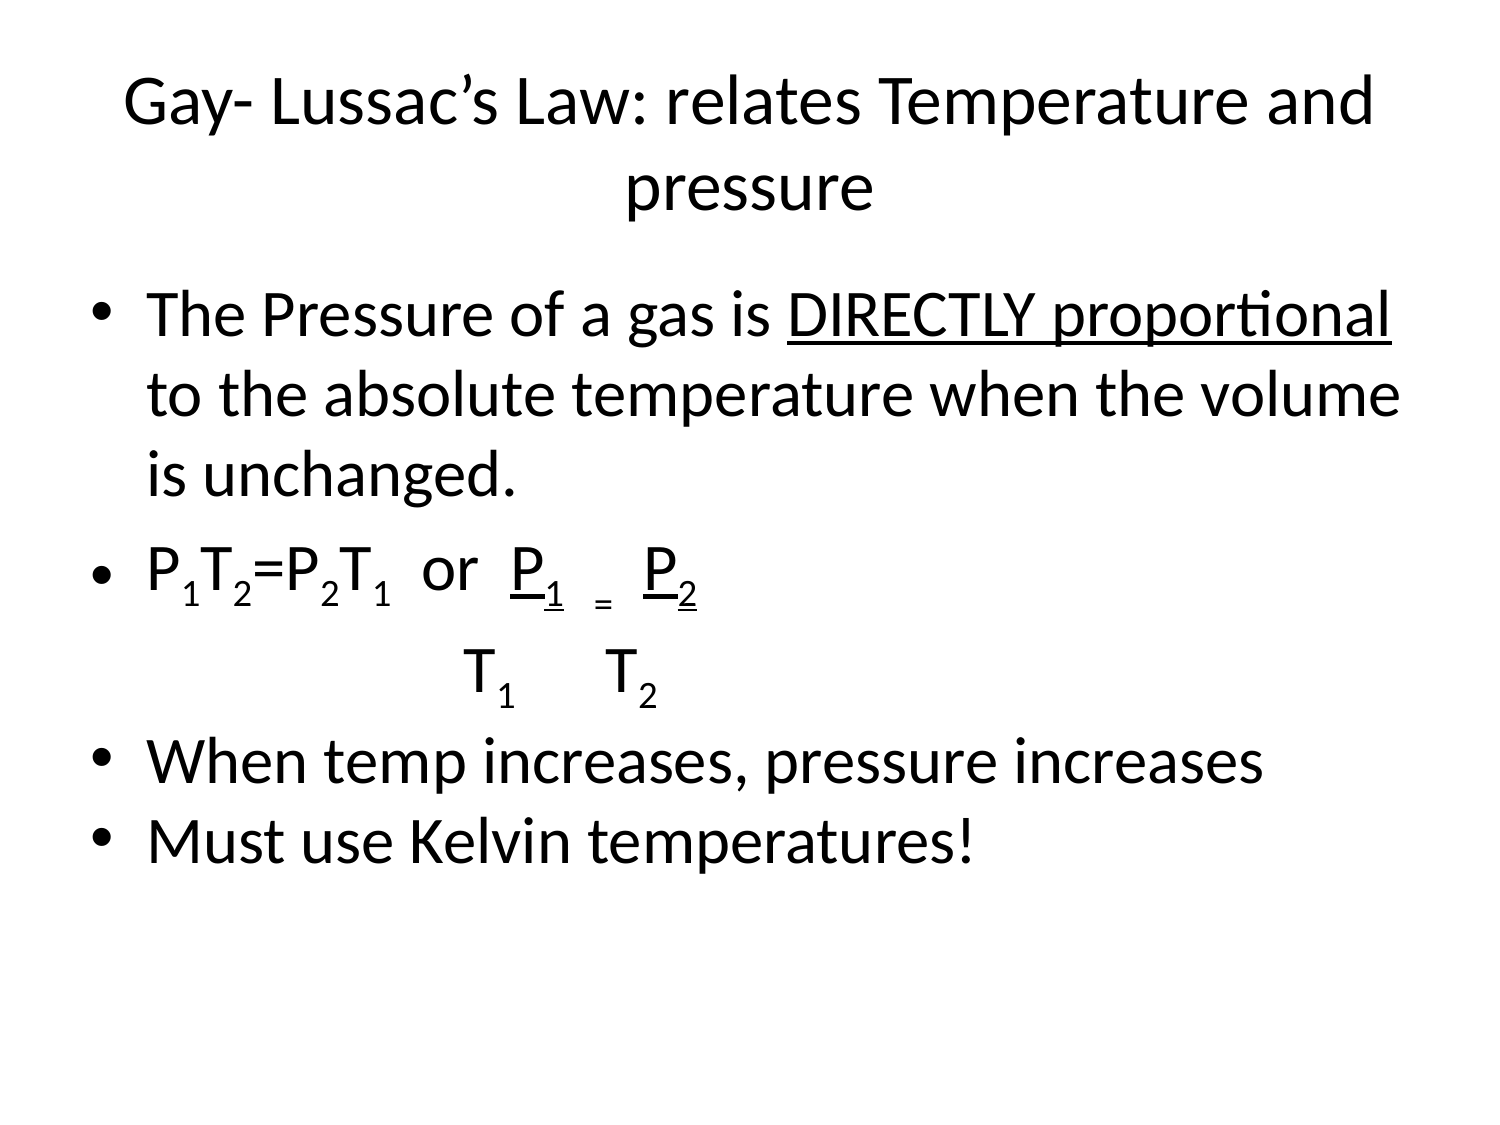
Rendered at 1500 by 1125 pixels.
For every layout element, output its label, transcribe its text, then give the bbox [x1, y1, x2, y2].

title Gay- Lussac’s Law: relates Temperature and pressure [75, 45, 1425, 233]
list The Pressure of a gas is DIRECTLY proportional to the absolute temperature when the volume is unchanged. P1T2=P2T1 or P1 = P2 T1 T2 When temp increases, pressure increases Must use Kelvin temperatures! [75, 262, 1425, 1005]
